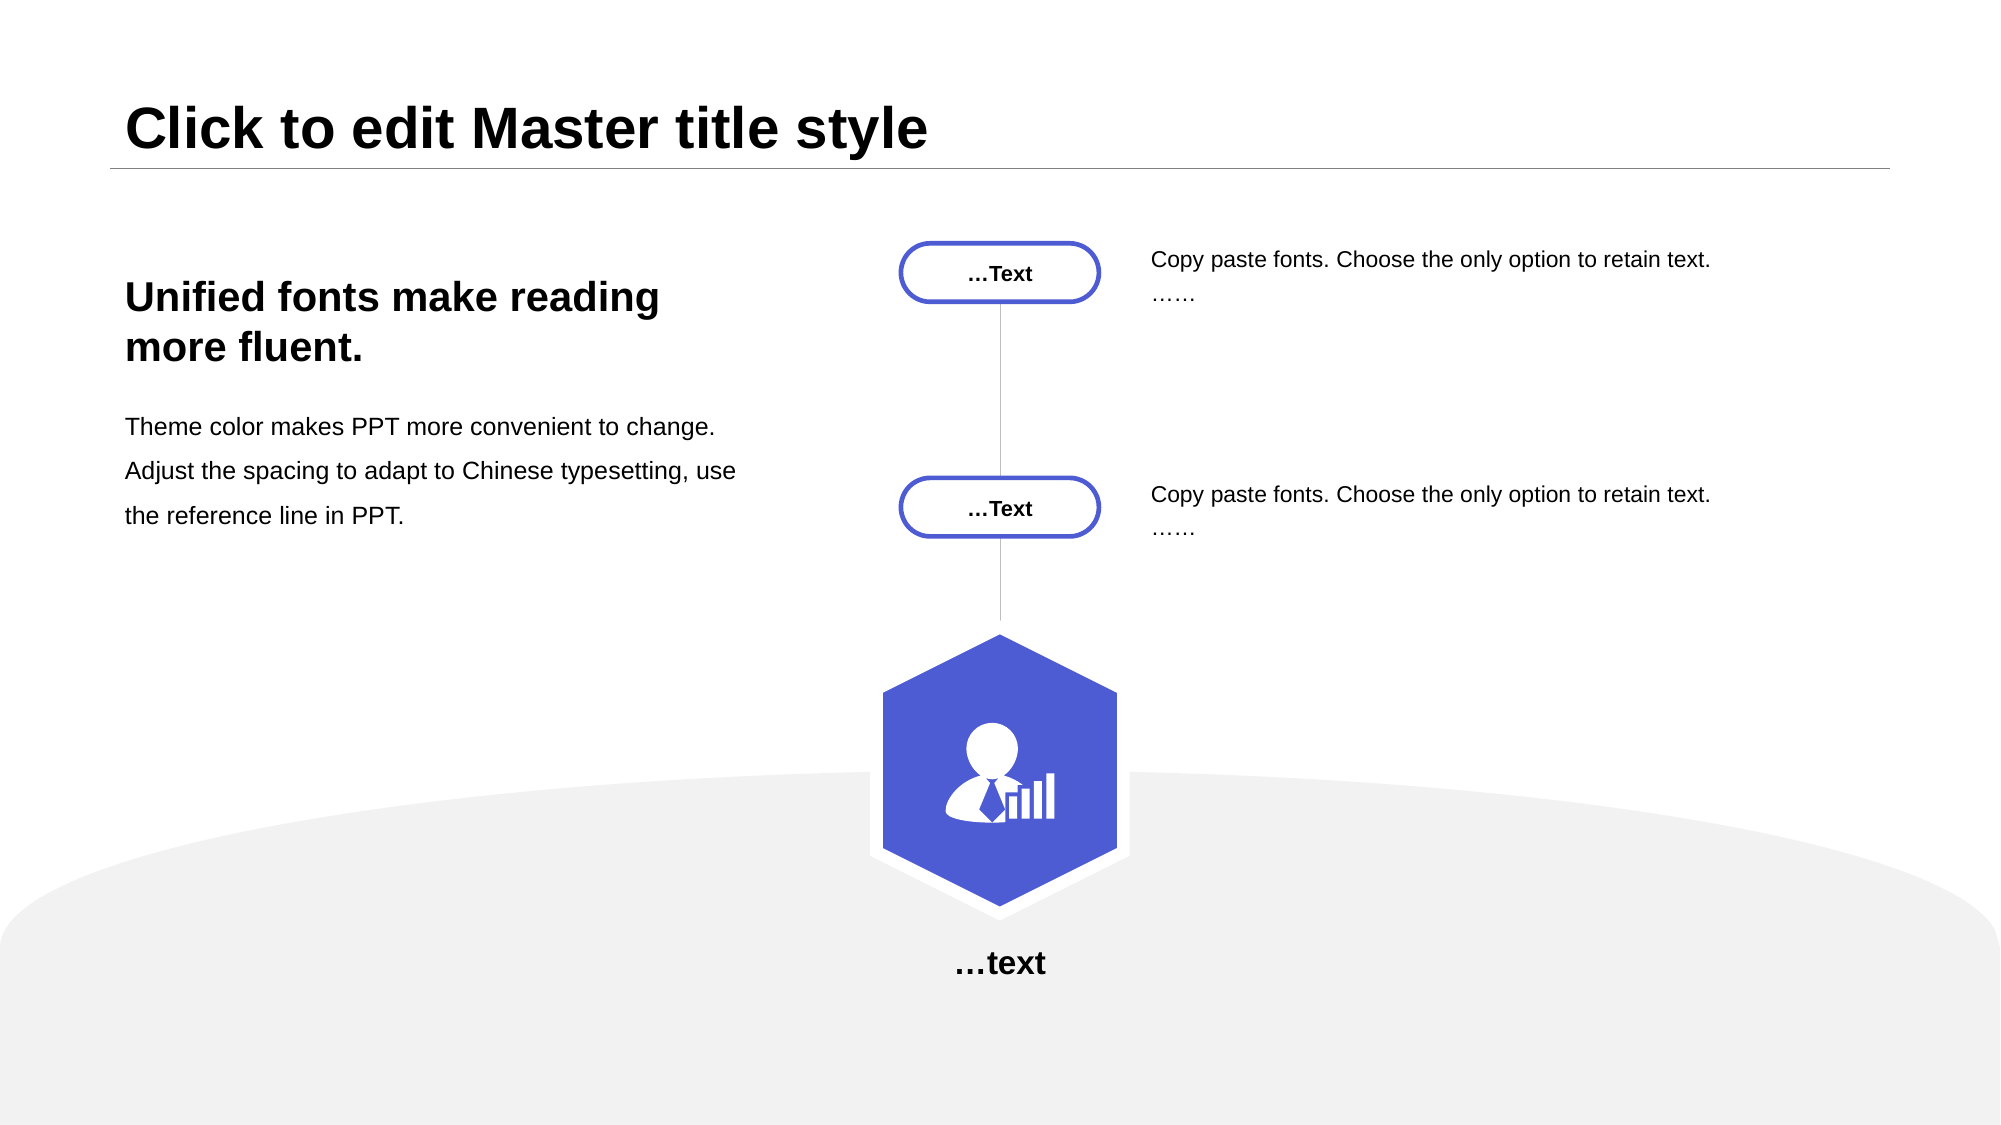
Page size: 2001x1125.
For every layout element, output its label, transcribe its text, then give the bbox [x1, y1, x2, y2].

title Click to edit Master title style [109, 0, 1890, 169]
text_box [0, 209, 2000, 1125]
